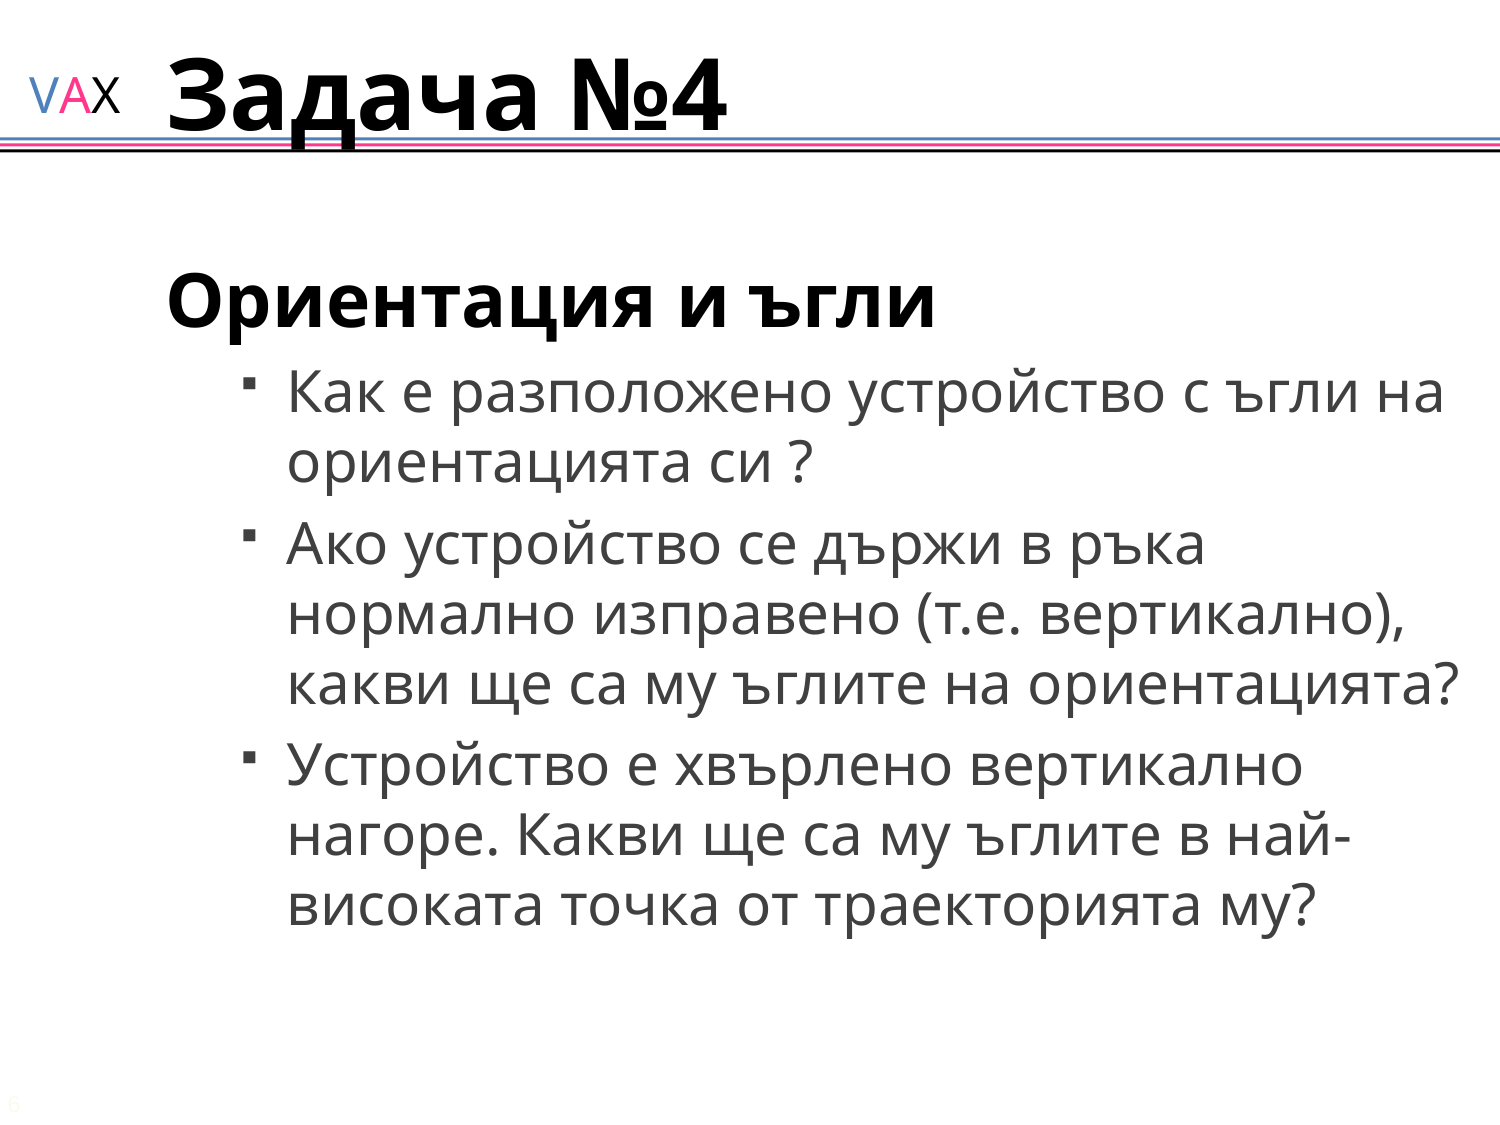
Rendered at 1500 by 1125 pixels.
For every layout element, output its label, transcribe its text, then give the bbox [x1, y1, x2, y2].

title Задача №4 [0, 37, 1500, 144]
